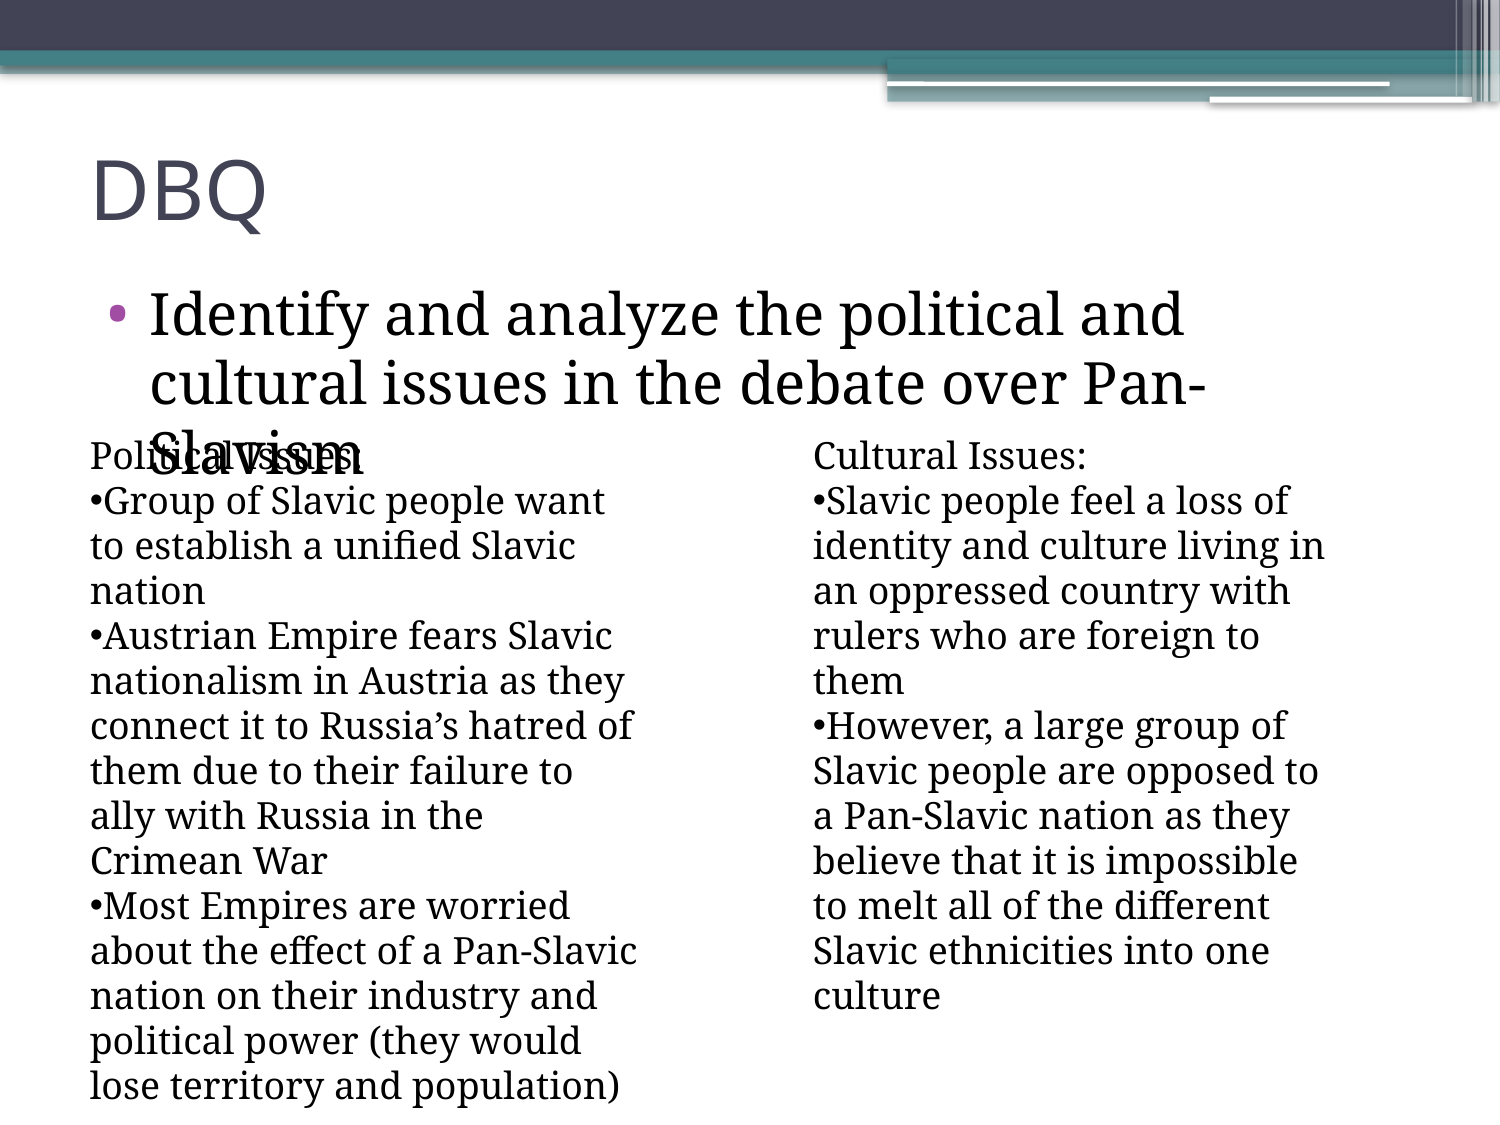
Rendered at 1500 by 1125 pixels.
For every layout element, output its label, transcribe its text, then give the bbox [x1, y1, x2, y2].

title DBQ [75, 99, 1425, 269]
list Identify and analyze the political and cultural issues in the debate over Pan-Slavism [75, 269, 1425, 469]
text_box Cultural Issues: Slavic people feel a loss of identity and culture living in an oppressed country with rulers who are foreign to them However, a large group of Slavic people are opposed to a Pan-Slavic nation as they believe that it is impossible to melt all of the different Slavic ethnicities into one culture [798, 424, 1353, 1025]
text_box Political Issues: Group of Slavic people want to establish a unified Slavic nation Austrian Empire fears Slavic nationalism in Austria as they connect it to Russia’s hatred of them due to their failure to ally with Russia in the Crimean War Most Empires are worried about the effect of a Pan-Slavic nation on their industry and political power (they would lose territory and population) [75, 424, 661, 1125]
